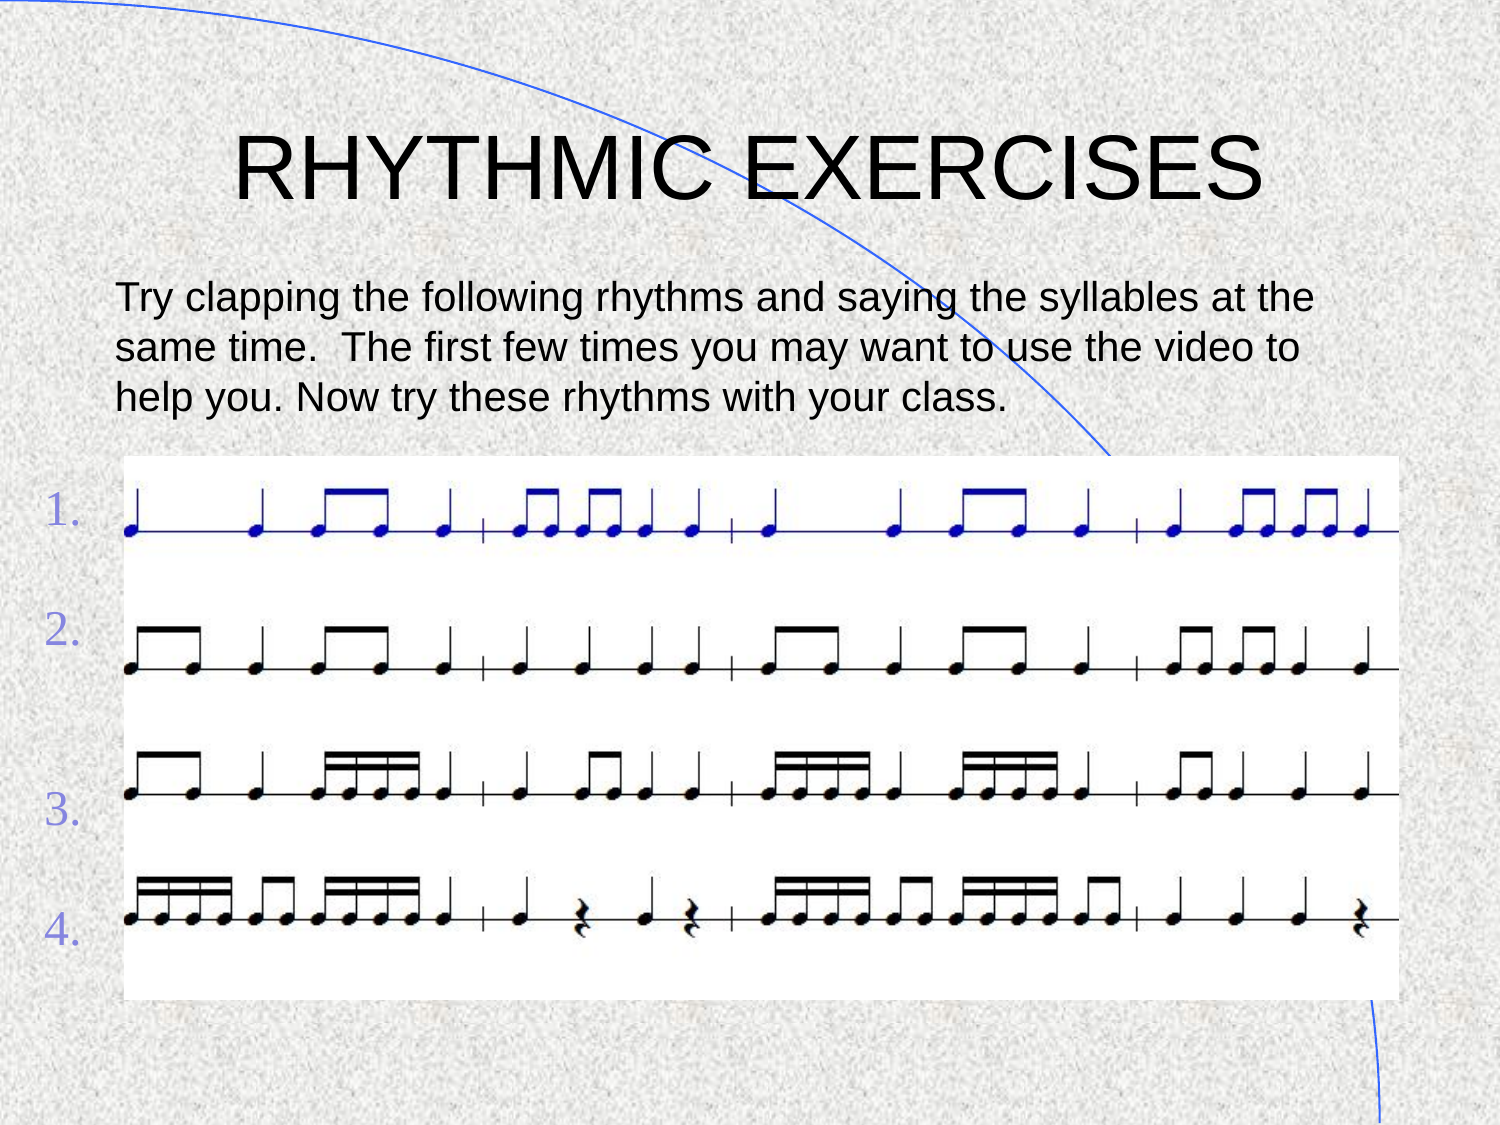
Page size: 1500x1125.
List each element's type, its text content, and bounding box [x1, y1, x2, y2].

text_box 1. 2. 3. 4. [29, 467, 118, 963]
picture [0, 0, 1500, 1125]
text_box RHYTHMIC EXERCISES [37, 99, 1463, 226]
text_box Try clapping the following rhythms and saying the syllables at the same time. The first few times you may want to use the video to help you. Now try these rhythms with your class. [99, 262, 1400, 428]
